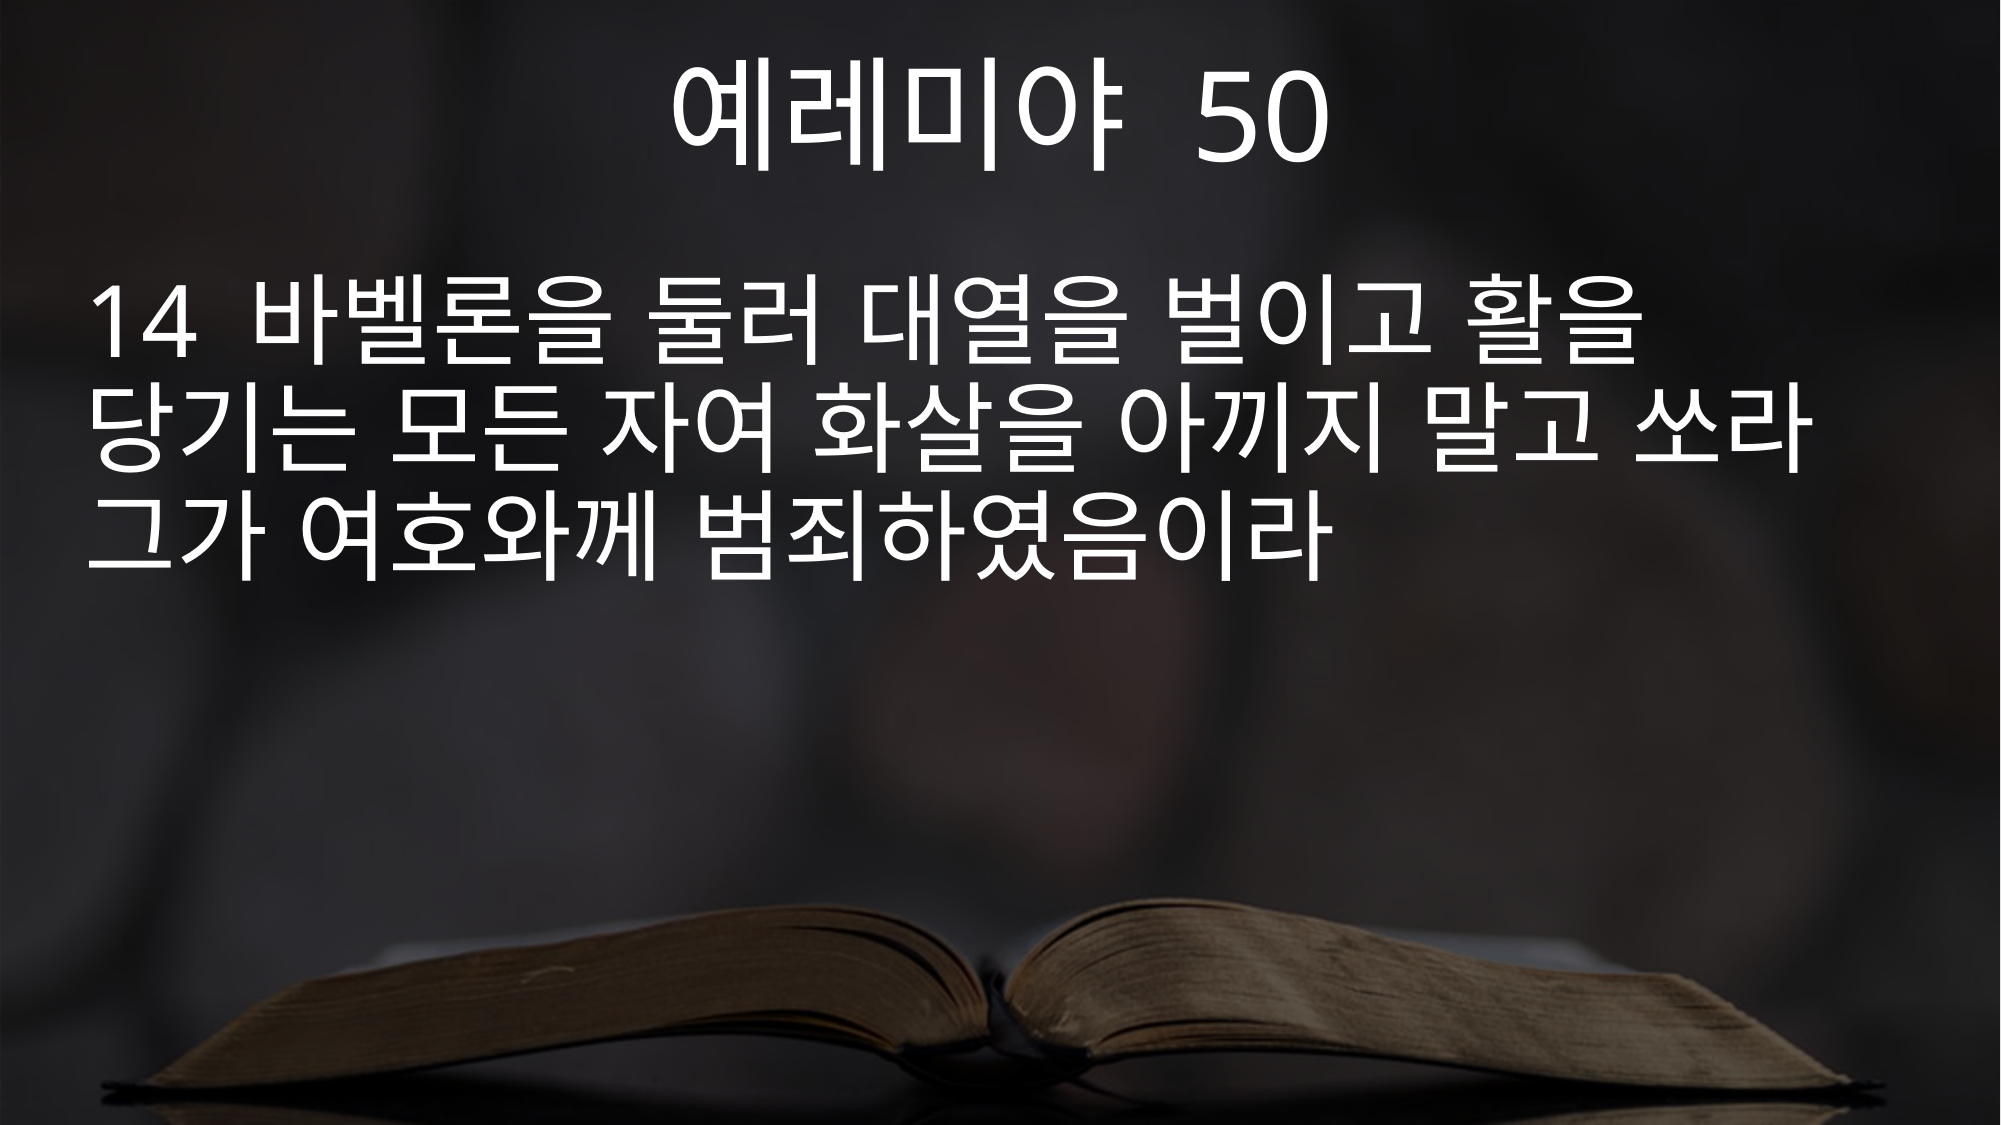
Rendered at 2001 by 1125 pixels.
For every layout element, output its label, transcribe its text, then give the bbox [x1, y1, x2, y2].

list 14 바벨론을 둘러 대열을 벌이고 활을 당기는 모든 자여 화살을 아끼지 말고 쏘라 그가 여호와께 범죄하였음이라 [69, 263, 1953, 423]
picture [0, 0, 2001, 1125]
footer 예레미야 50 [0, 32, 2000, 192]
